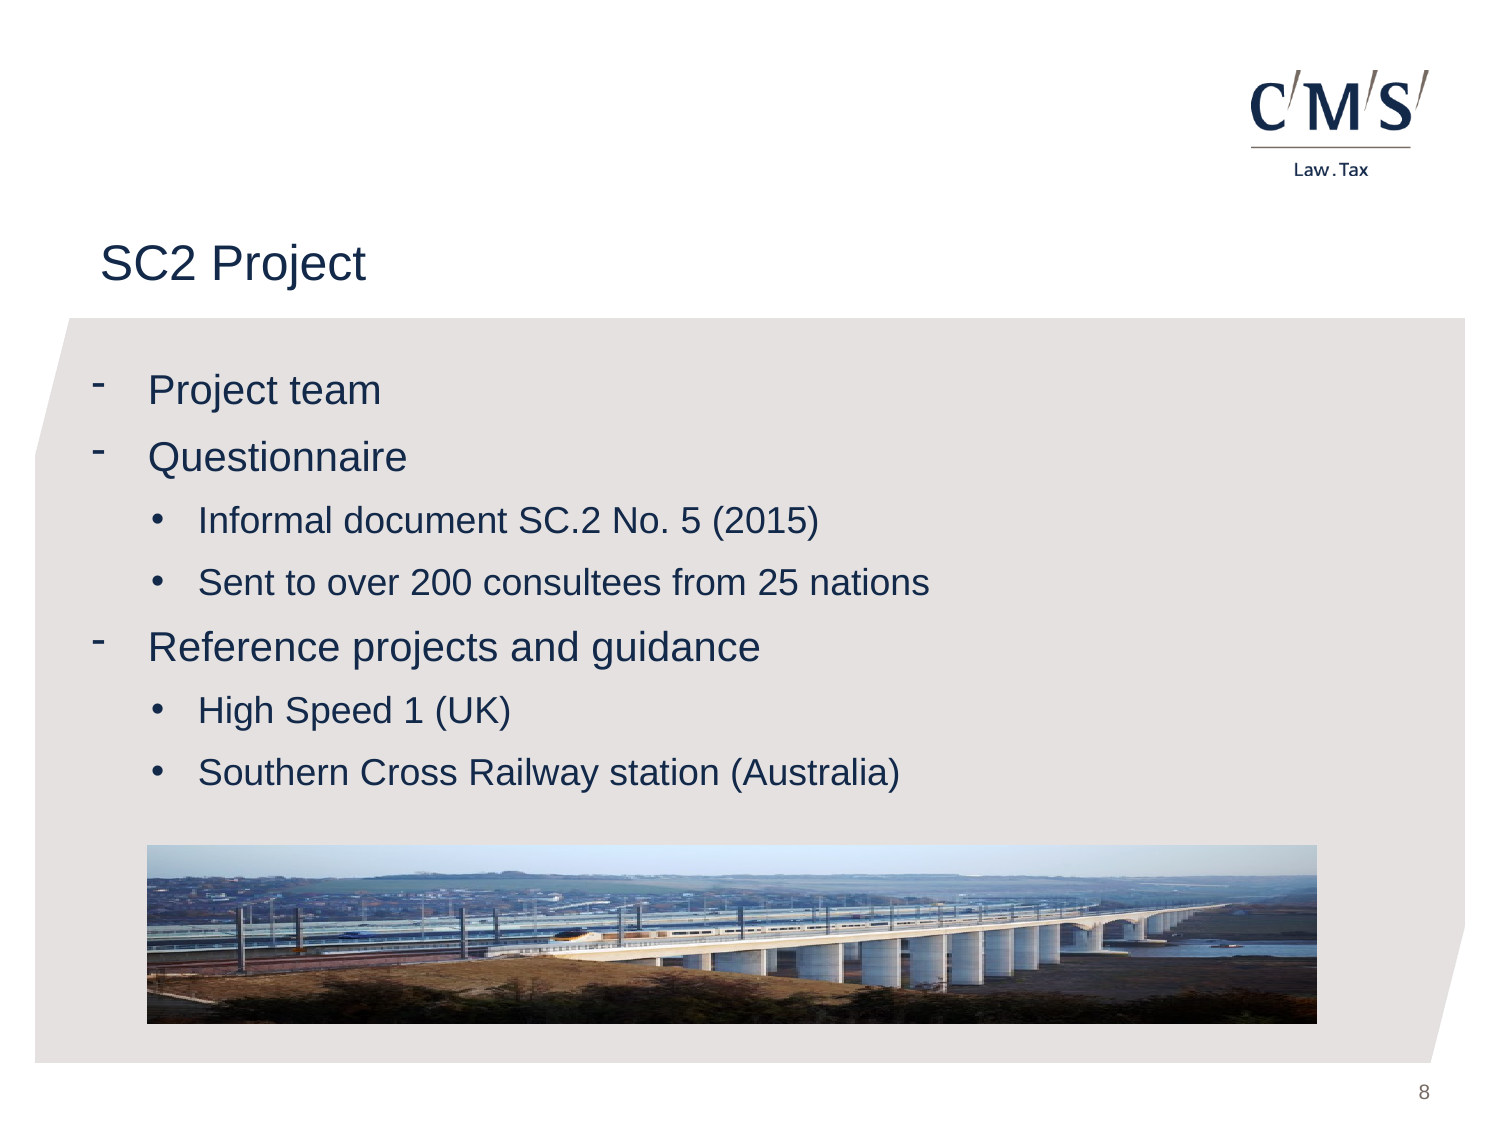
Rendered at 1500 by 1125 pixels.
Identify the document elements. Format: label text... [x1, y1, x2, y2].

list SC2 Project [85, 38, 1178, 299]
picture [35, 318, 1465, 1063]
slide_number 8 [1350, 1070, 1446, 1111]
picture [1251, 70, 1429, 176]
list Project team Questionnaire Informal document SC.2 No. 5 (2015) Sent to over 200 consultees from 25 nations Reference projects and guidance High Speed 1 (UK) Southern Cross Railway station (Australia) [76, 355, 1422, 1029]
